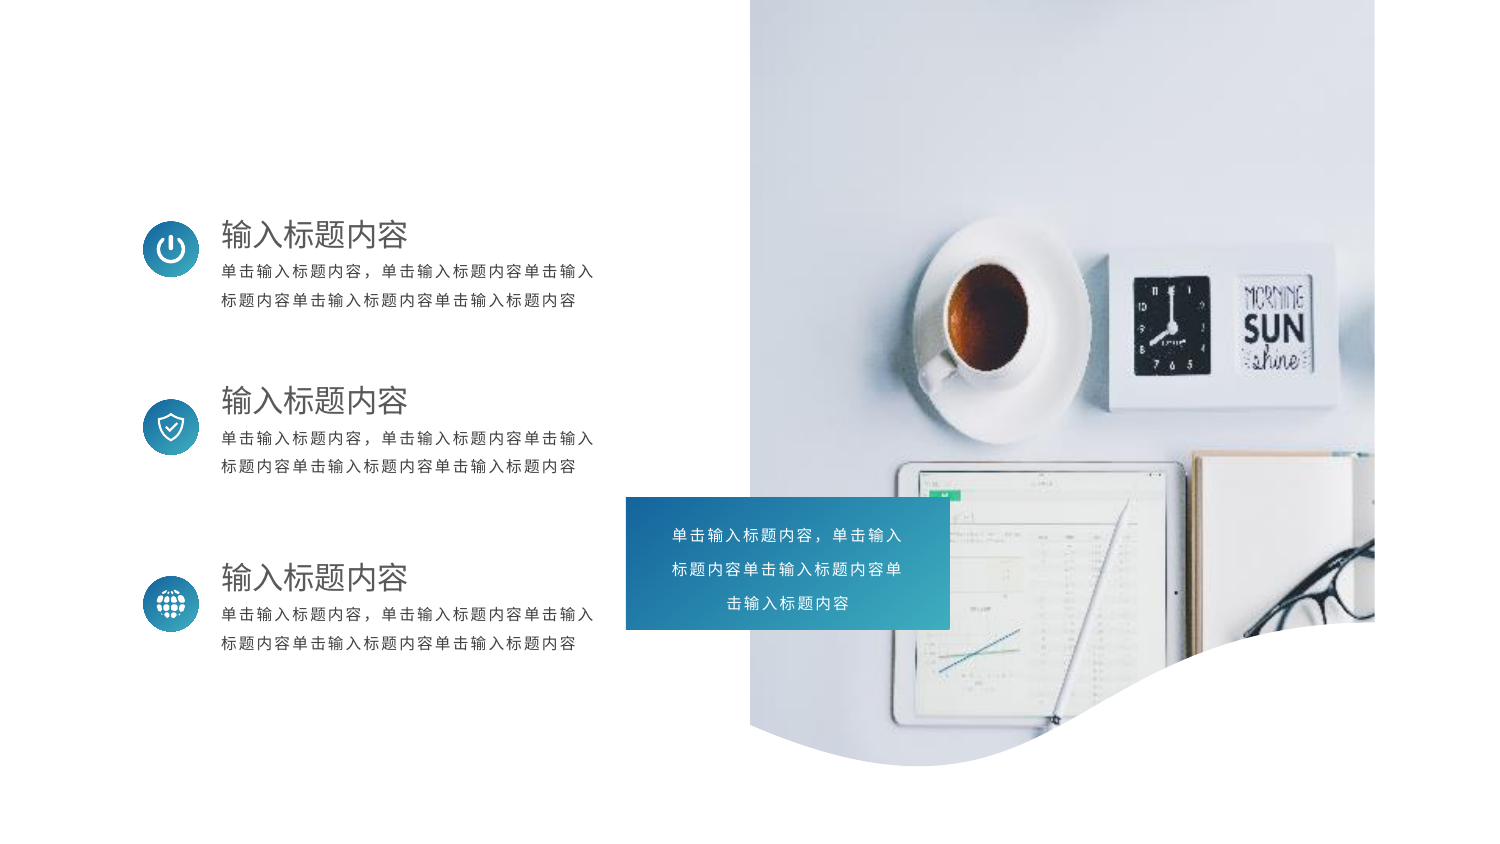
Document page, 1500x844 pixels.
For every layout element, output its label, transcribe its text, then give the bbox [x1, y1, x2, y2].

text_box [143, 576, 199, 632]
text_box 单击输入标题内容，单击输入标题内容单击输入标题内容单击输入标题内容 [649, 503, 926, 620]
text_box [143, 399, 199, 455]
text_box [625, 496, 950, 631]
text_box [749, 0, 1376, 768]
text_box 输入标题内容 单击输入标题内容，单击输入标题内容单击输入标题内容单击输入标题内容单击输入标题内容 [206, 374, 626, 483]
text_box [143, 221, 199, 277]
text_box 输入标题内容 单击输入标题内容，单击输入标题内容单击输入标题内容单击输入标题内容单击输入标题内容 [206, 207, 626, 317]
text_box 输入标题内容 单击输入标题内容，单击输入标题内容单击输入标题内容单击输入标题内容单击输入标题内容 [206, 551, 626, 660]
